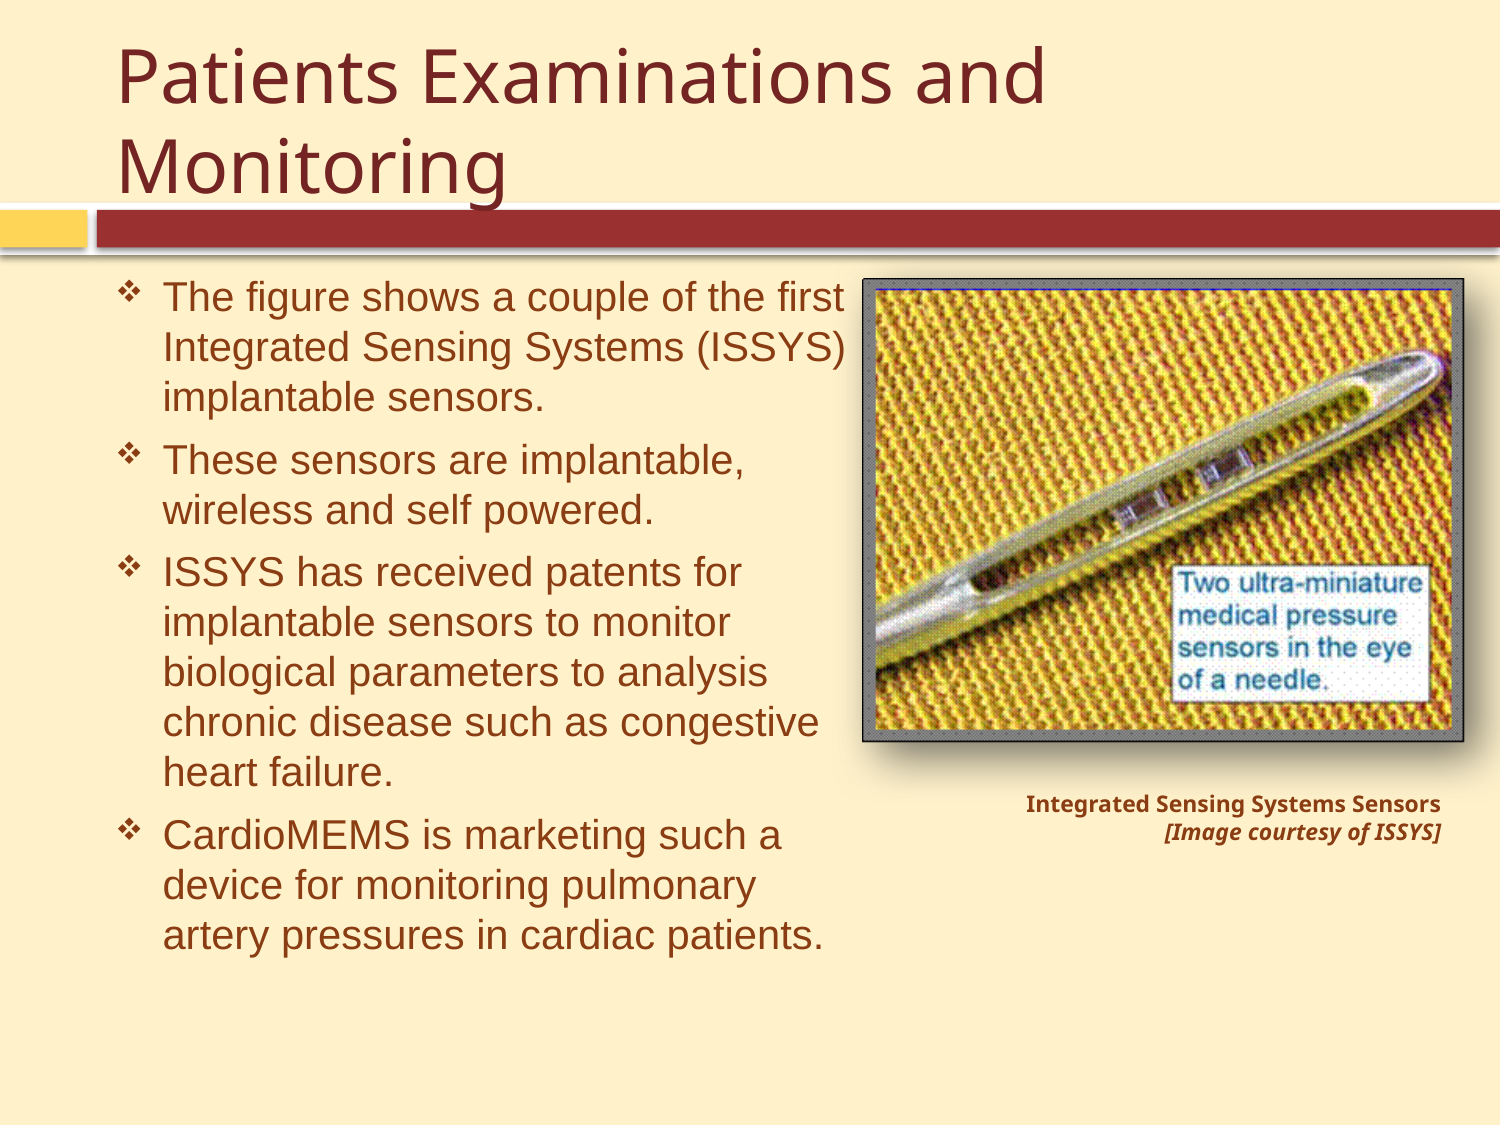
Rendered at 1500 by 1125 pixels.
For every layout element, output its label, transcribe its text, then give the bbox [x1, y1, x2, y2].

text_box Integrated Sensing Systems Sensors [Image courtesy of ISSYS] [951, 782, 1457, 852]
title Patients Examinations and Monitoring [100, 37, 1438, 200]
picture [862, 277, 1466, 745]
list The figure shows a couple of the first Integrated Sensing Systems (ISSYS) implantable sensors. These sensors are implantable, wireless and self powered. ISSYS has received patents for implantable sensors to monitor biological parameters to analysis chronic disease such as congestive heart failure. CardioMEMS is marketing such a device for monitoring pulmonary artery pressures in cardiac patients. [100, 262, 863, 1083]
